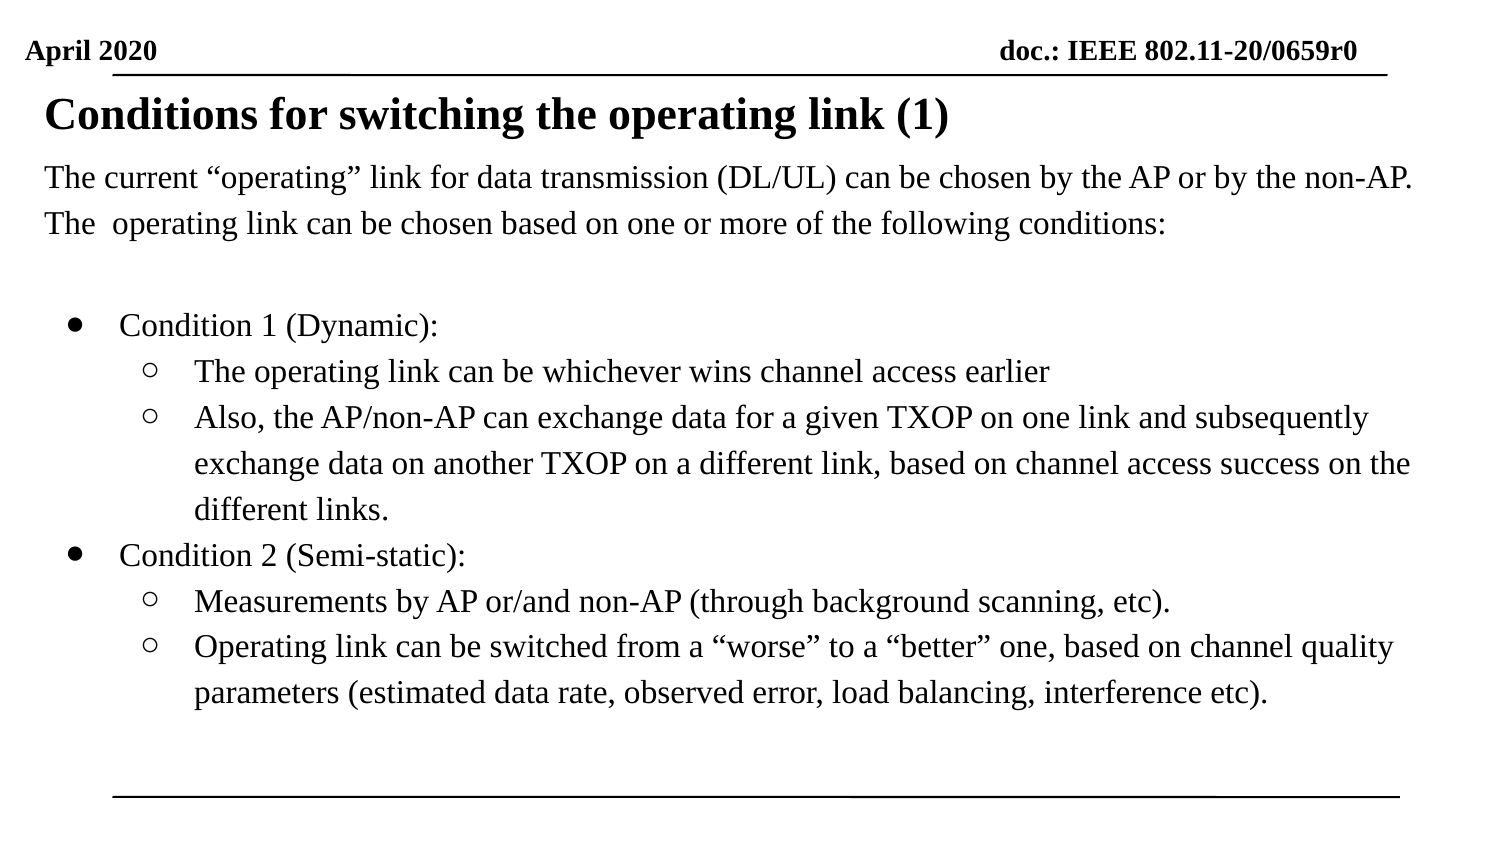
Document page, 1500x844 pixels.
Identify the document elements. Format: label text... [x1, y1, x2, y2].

list Conditions for switching the operating link (1) The current “operating” link for data transmission (DL/UL) can be chosen by the AP or by the non-AP. The operating link can be chosen based on one or more of the following conditions: Condition 1 (Dynamic): The operating link can be whichever wins channel access earlier Also, the AP/non-AP can exchange data for a given TXOP on one link and subsequently exchange data on another TXOP on a different link, based on channel access success on the different links. Condition 2 (Semi-static): Measurements by AP or/and non-AP (through background scanning, etc). Operating link can be switched from a “worse” to a “better” one, based on channel quality parameters (estimated data rate, observed error, load balancing, interference etc). [32, 70, 1456, 789]
